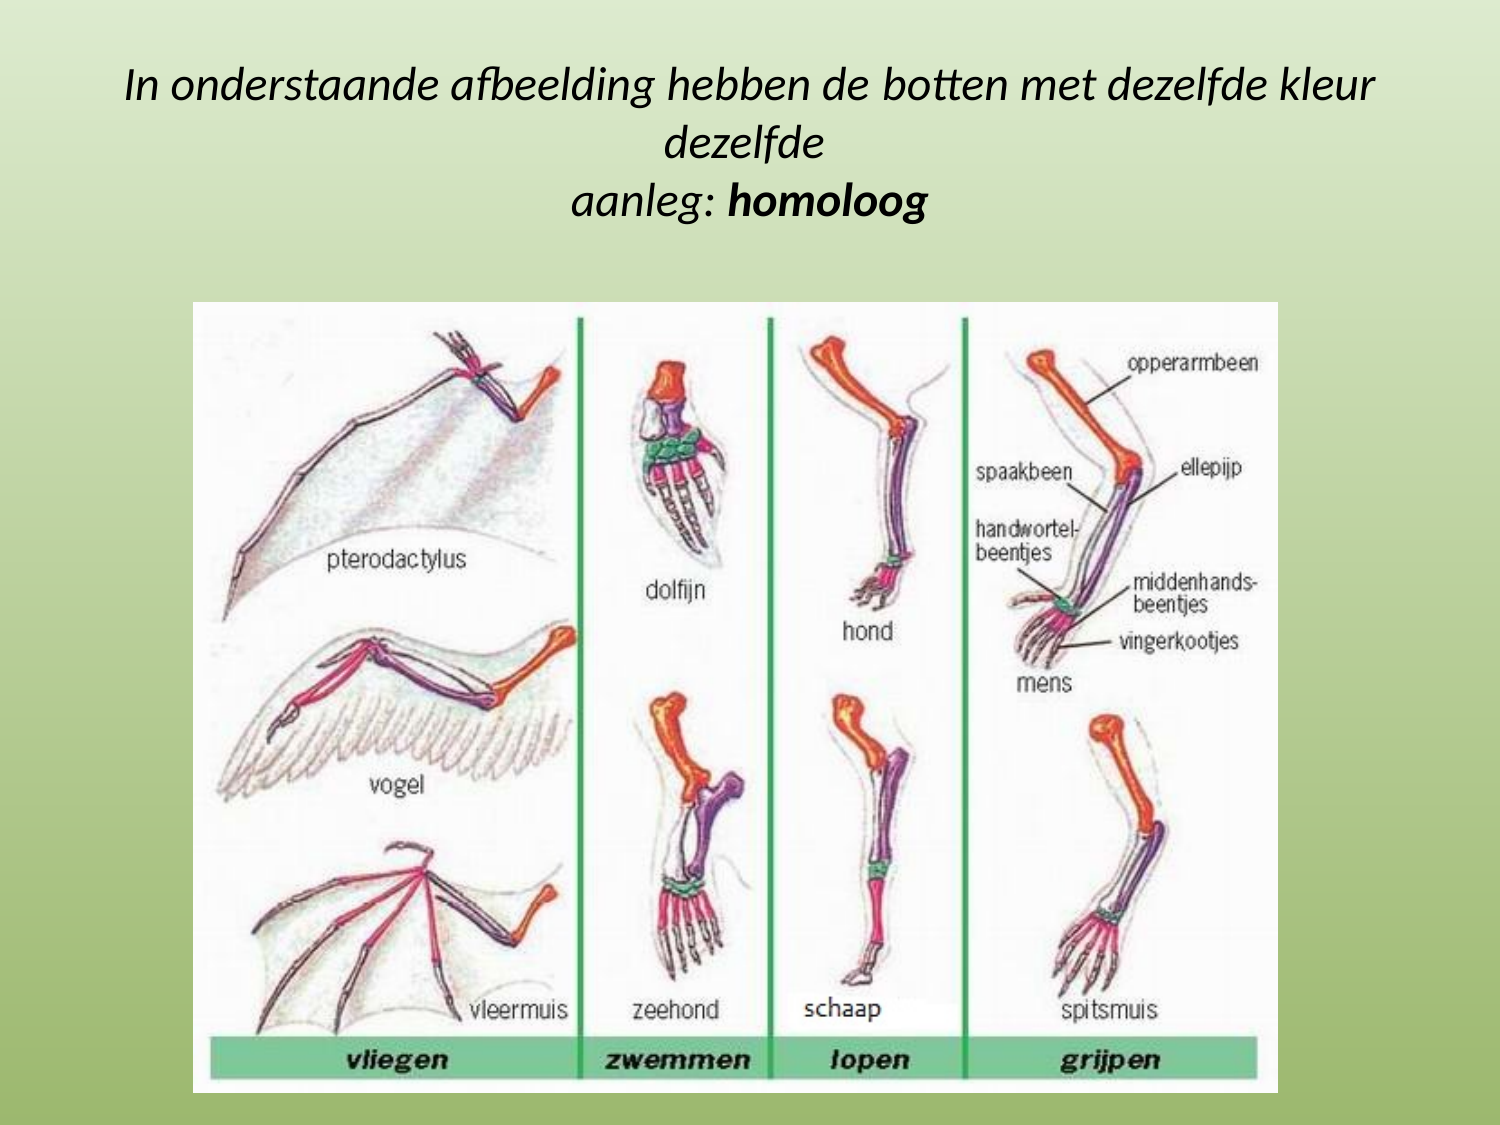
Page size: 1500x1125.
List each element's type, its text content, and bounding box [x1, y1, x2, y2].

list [193, 302, 1278, 1093]
title In onderstaande afbeelding hebben de botten met dezelfde kleur dezelfde aanleg: homoloog [75, 45, 1425, 291]
